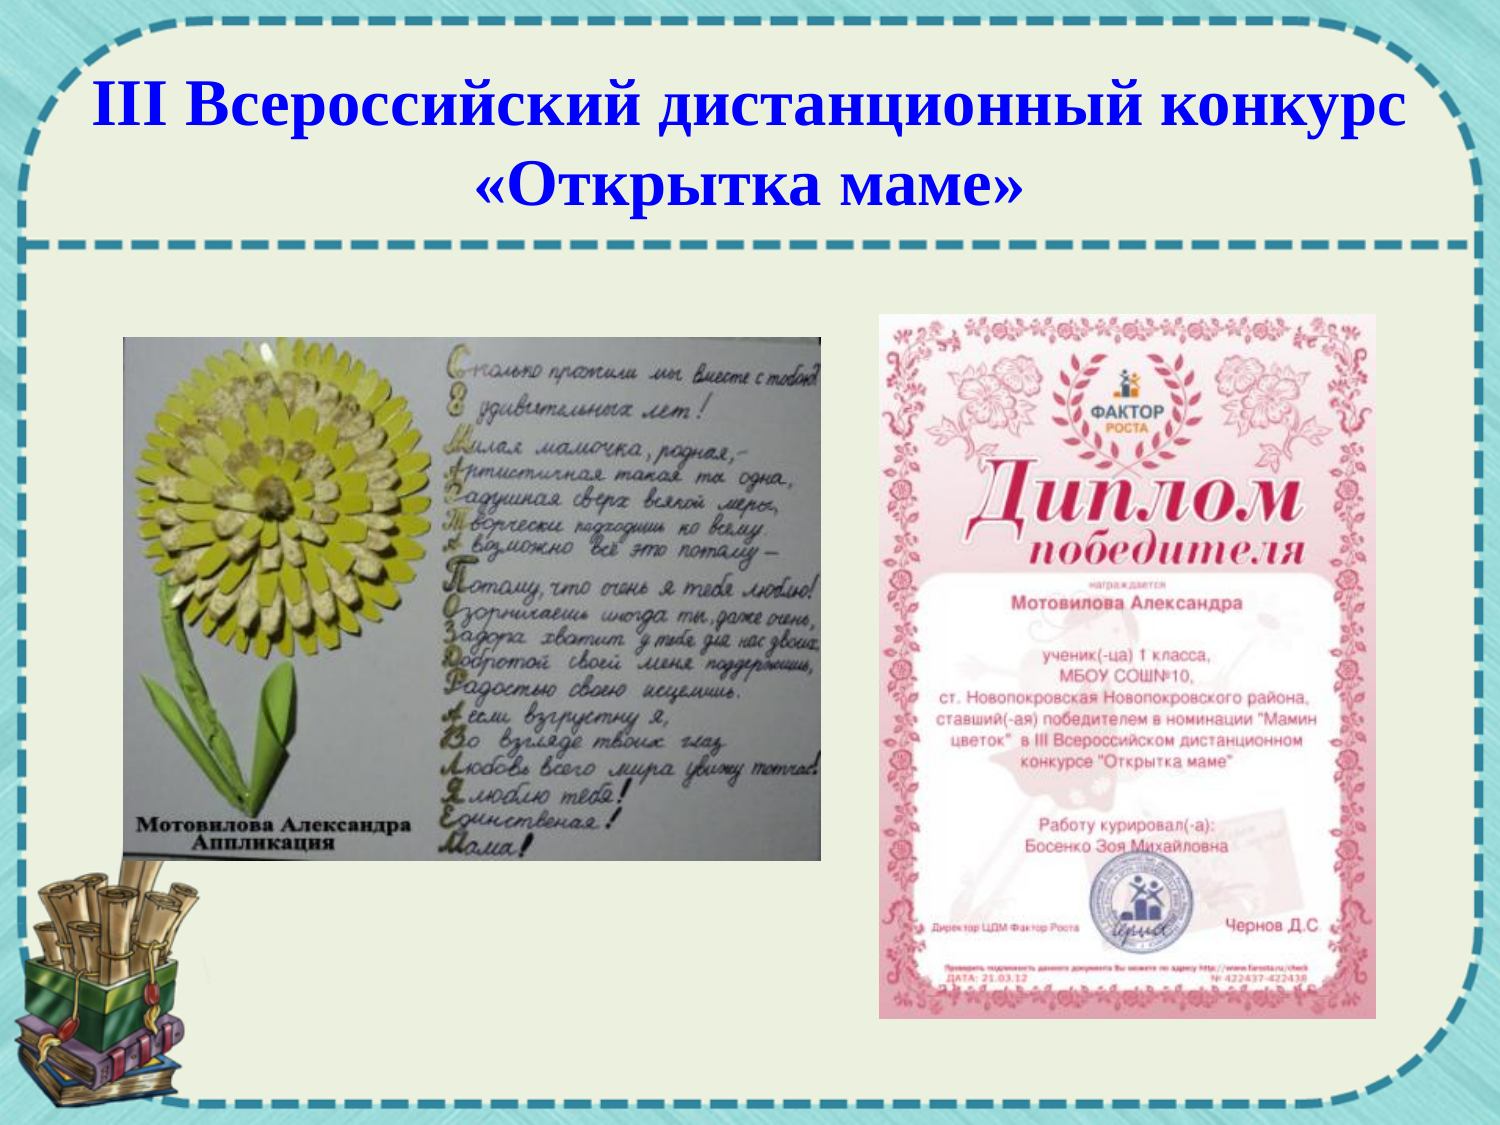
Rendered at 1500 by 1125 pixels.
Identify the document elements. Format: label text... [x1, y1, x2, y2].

title III Всероссийский дистанционный конкурс «Открытка маме» [75, 45, 1425, 233]
picture [0, 0, 1500, 1125]
